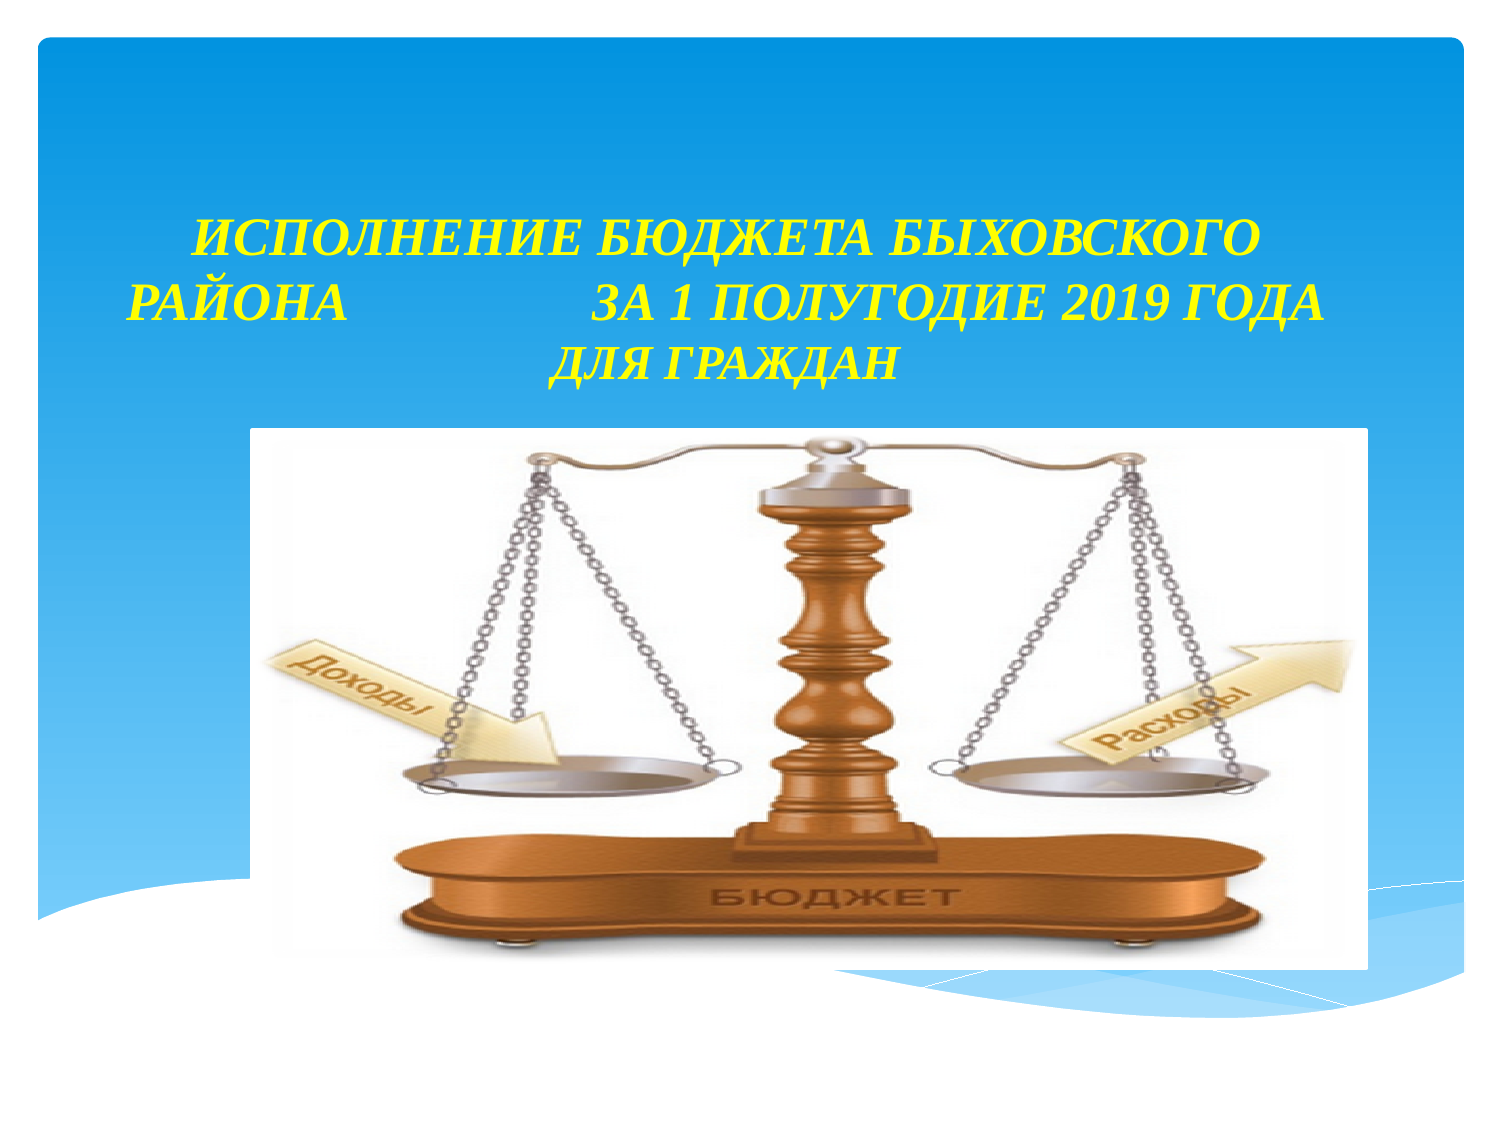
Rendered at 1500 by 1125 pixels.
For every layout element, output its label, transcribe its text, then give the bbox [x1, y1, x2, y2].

picture [253, 432, 1365, 967]
title ИСПОЛНЕНИЕ БЮДЖЕТА БЫХОВСКОГО РАЙОНА ЗА 1 ПОЛУГОДИЕ 2019 ГОДА ДЛЯ ГРАЖДАН [89, 160, 1365, 398]
